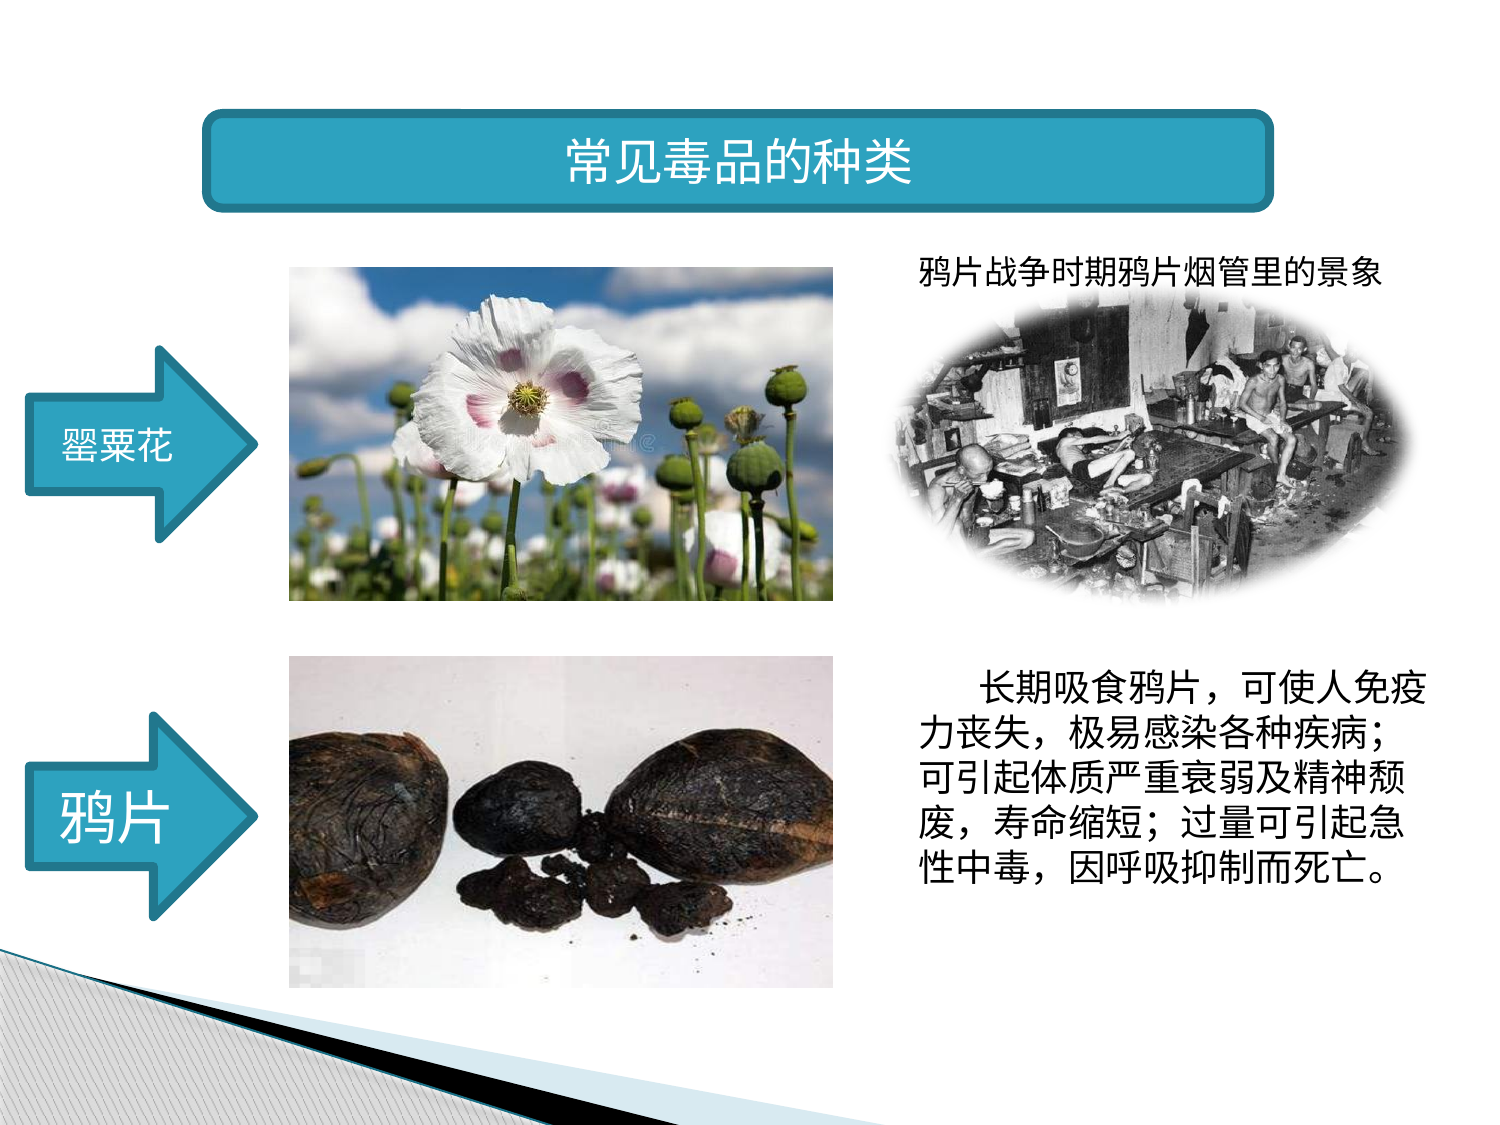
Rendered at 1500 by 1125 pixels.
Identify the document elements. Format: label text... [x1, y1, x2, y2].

text_box 罂粟花 [24, 345, 259, 544]
text_box 鸦片战争时期鸦片烟管里的景象 [903, 243, 1447, 299]
text_box 常见毒品的种类 [201, 108, 1275, 213]
picture [289, 266, 833, 601]
text_box 鸦片 [24, 711, 259, 922]
picture [289, 656, 833, 988]
text_box 长期吸食鸦片，可使人免疫力丧失，极易感染各种疾病；可引起体质严重衰弱及精神颓废，寿命缩短；过量可引起急性中毒，因呼吸抑制而死亡。 [903, 656, 1447, 897]
picture [879, 278, 1424, 610]
